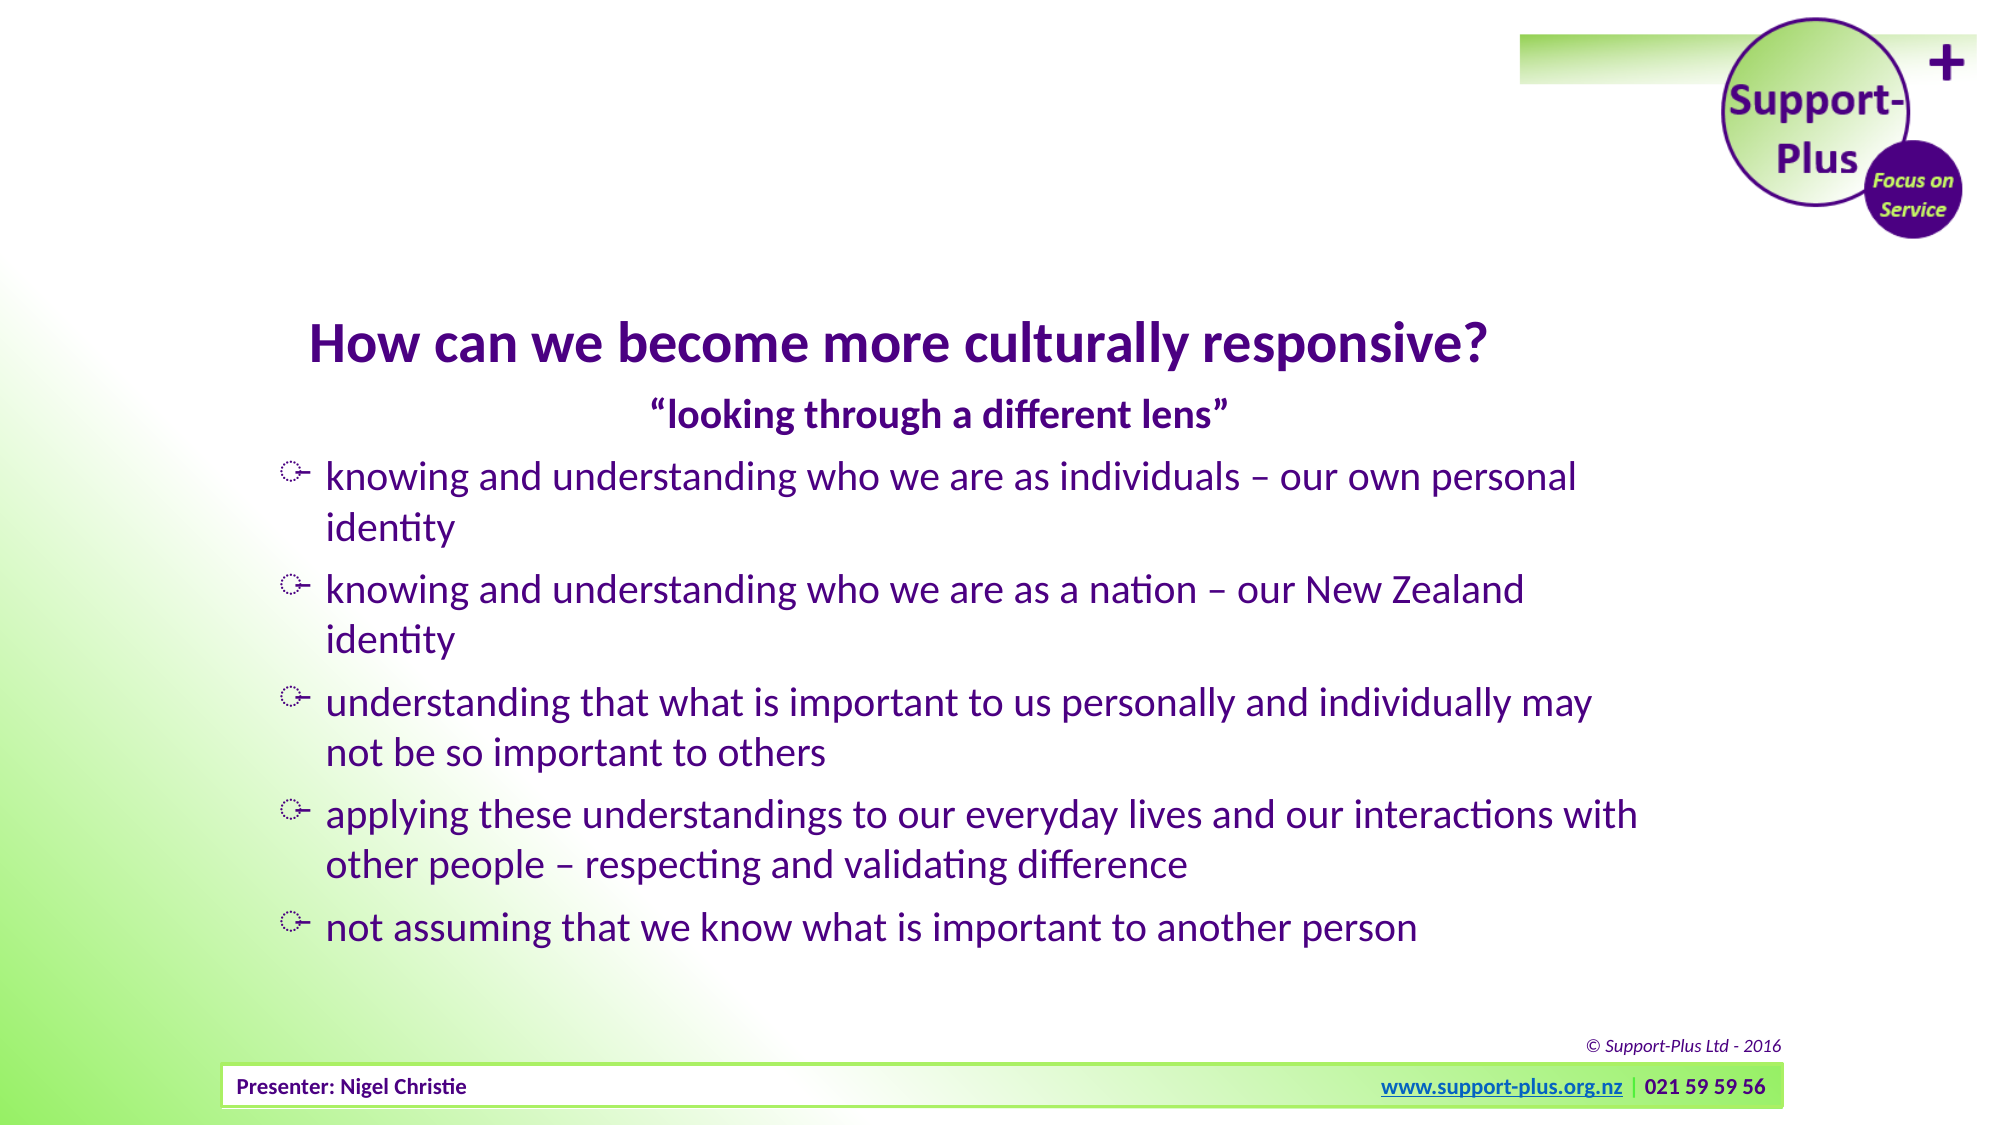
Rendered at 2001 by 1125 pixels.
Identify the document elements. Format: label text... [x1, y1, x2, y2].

text_box How can we become more culturally responsive? “looking through a different lens” knowing and understanding who we are as individuals – our own personal identity knowing and understanding who we are as a nation – our New Zealand identity understanding that what is important to us personally and individually may not be so important to others applying these understandings to our everyday lives and our interactions with other people – respecting and validating difference not assuming that we know what is important to another person [221, 296, 1658, 957]
text_box © Support-Plus Ltd - 2016 [1570, 1026, 1819, 1064]
text_box Presenter: Nigel Christie www.support-plus.org.nz | 021 59 59 56 [221, 1063, 1783, 1107]
picture [1514, 15, 1983, 246]
